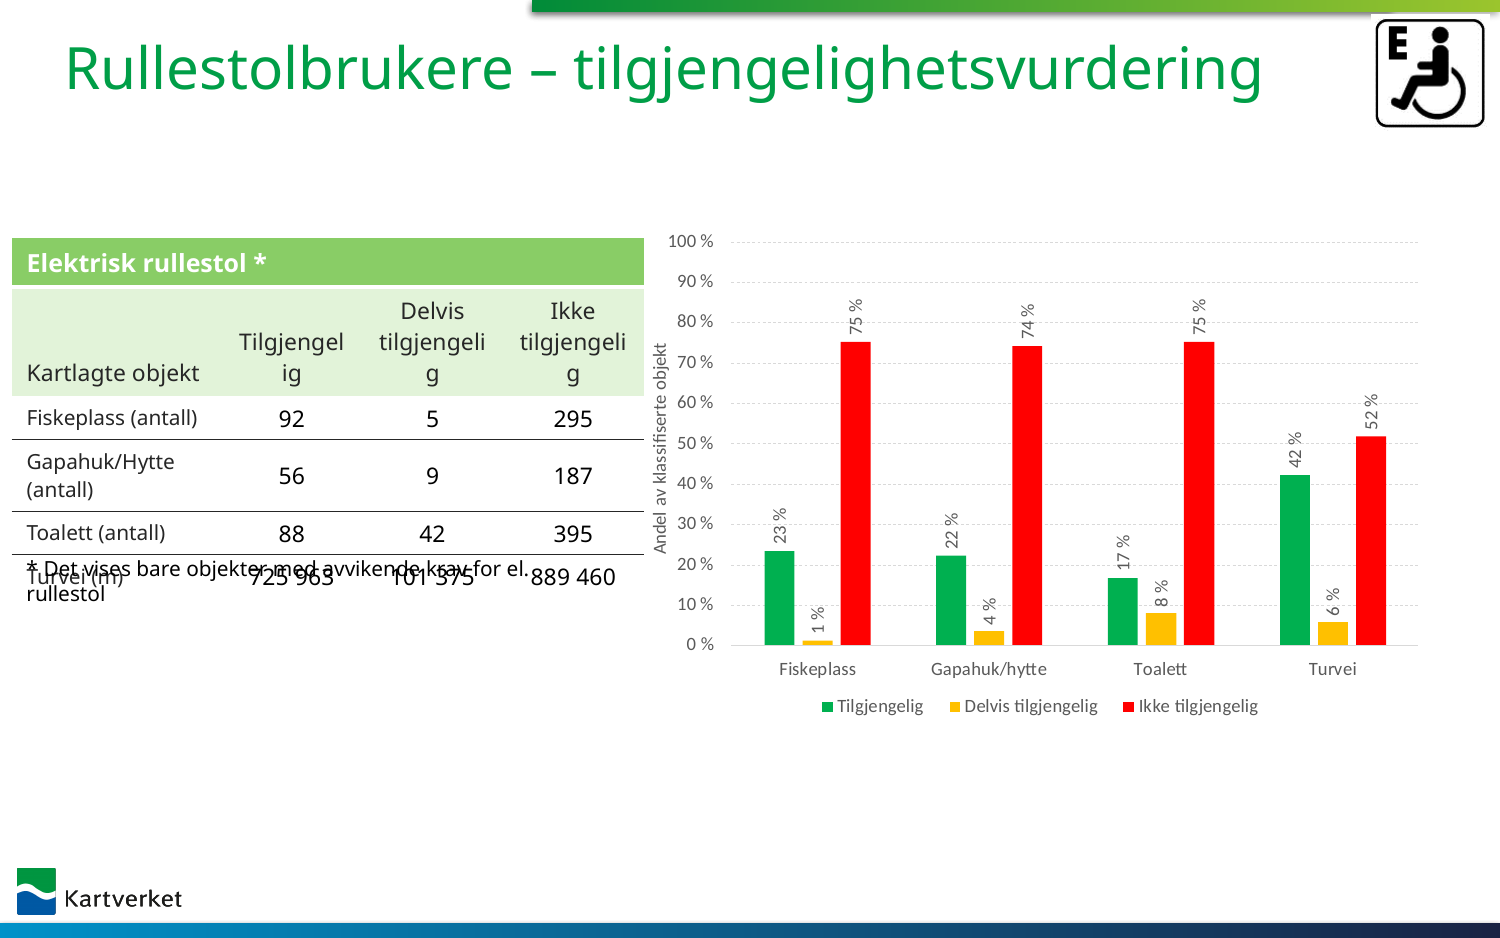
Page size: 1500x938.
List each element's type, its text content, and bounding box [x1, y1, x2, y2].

table_cell 889 460 [597, 555, 638, 598]
table_cell 56 [222, 440, 362, 511]
table_cell Ikke tilgjengelig [503, 289, 638, 396]
table_cell 187 [503, 440, 638, 511]
table_cell Delvis tilgjengelig [362, 289, 503, 396]
text_box Rullestolbrukere – tilgjengelighetsvurdering [49, 12, 1372, 109]
table_cell Toalett (antall) [12, 512, 222, 548]
picture [643, 218, 1429, 728]
table_cell 395 [503, 512, 638, 554]
table_cell 5 [362, 396, 503, 439]
text_box * Det vises bare objekter med avvikende krav for el. rullestol [11, 548, 597, 613]
table_cell Tilgjengelig [222, 289, 362, 396]
table_cell 42 [362, 512, 503, 548]
table_cell 9 [362, 440, 503, 511]
table_cell Gapahuk/Hytte (antall) [12, 440, 222, 511]
table_cell 295 [503, 396, 638, 439]
table_cell Fiskeplass (antall) [12, 396, 222, 439]
table_cell Kartlagte objekt [12, 289, 222, 396]
table_header Elektrisk rullestol * [12, 238, 638, 285]
table_cell 88 [222, 512, 362, 548]
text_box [1371, 13, 1491, 133]
table_cell 92 [222, 396, 362, 439]
